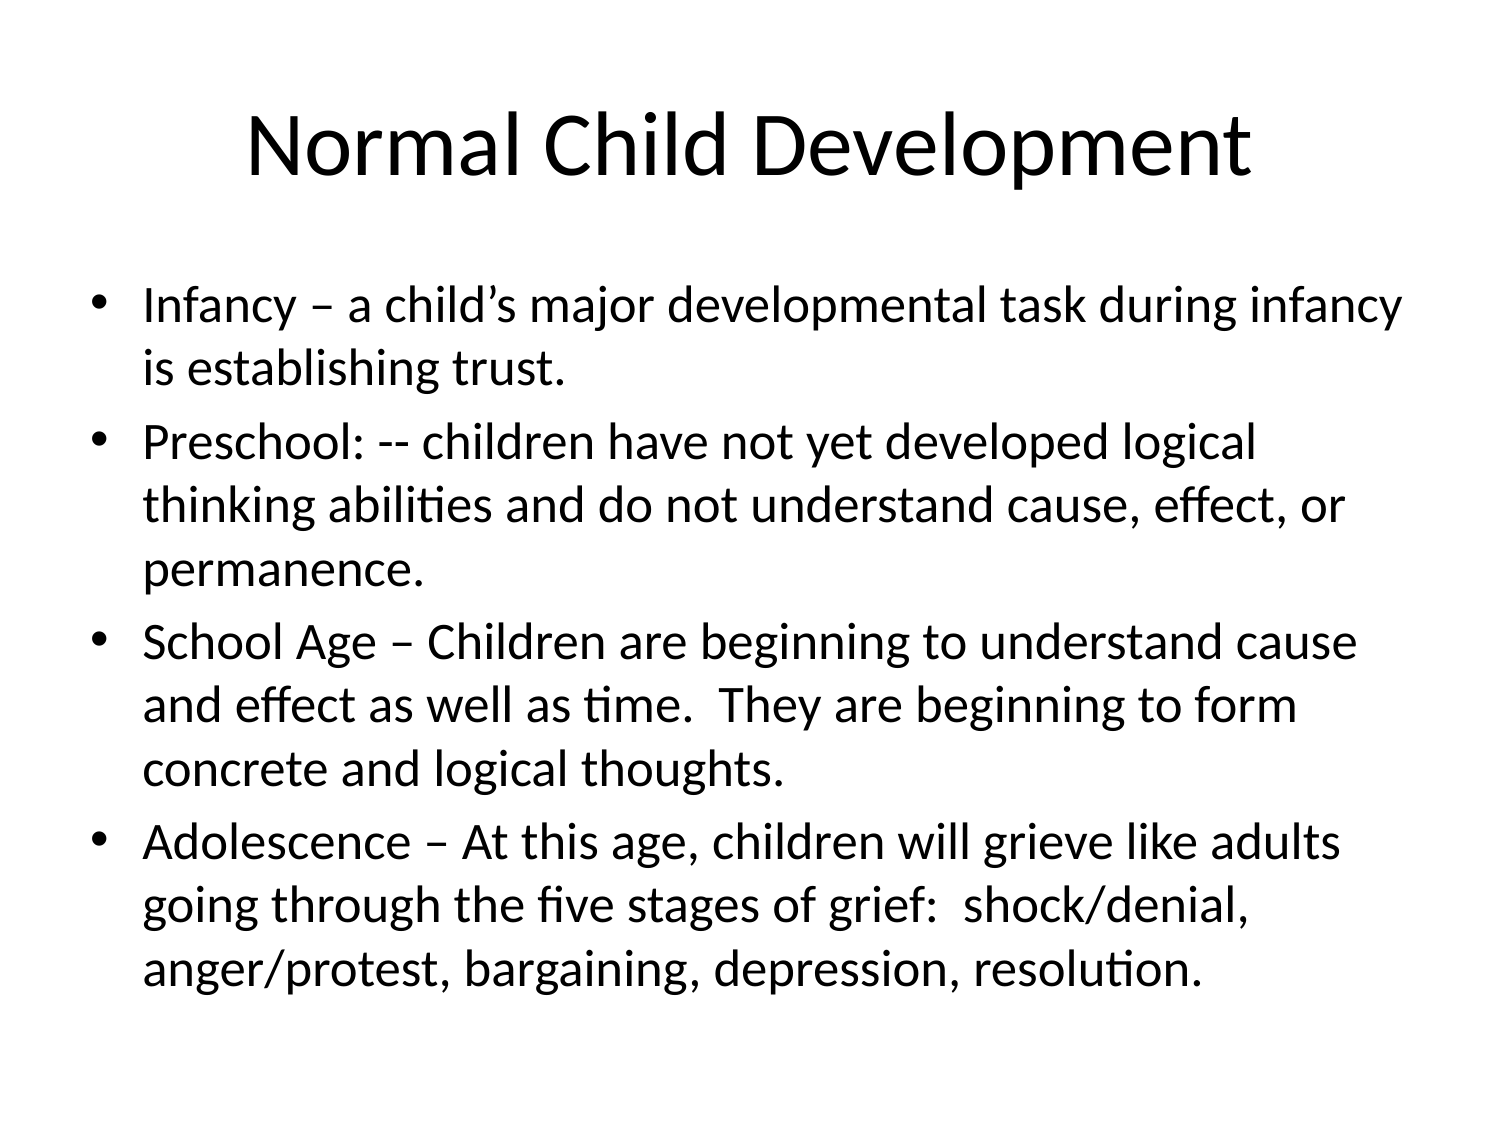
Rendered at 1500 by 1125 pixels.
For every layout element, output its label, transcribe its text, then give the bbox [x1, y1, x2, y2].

title Normal Child Development [75, 45, 1425, 233]
list Infancy – a child’s major developmental task during infancy is establishing trust. Preschool: -- children have not yet developed logical thinking abilities and do not understand cause, effect, or permanence. School Age – Children are beginning to understand cause and effect as well as time. They are beginning to form concrete and logical thoughts. Adolescence – At this age, children will grieve like adults going through the five stages of grief: shock/denial, anger/protest, bargaining, depression, resolution. [75, 262, 1425, 1005]
